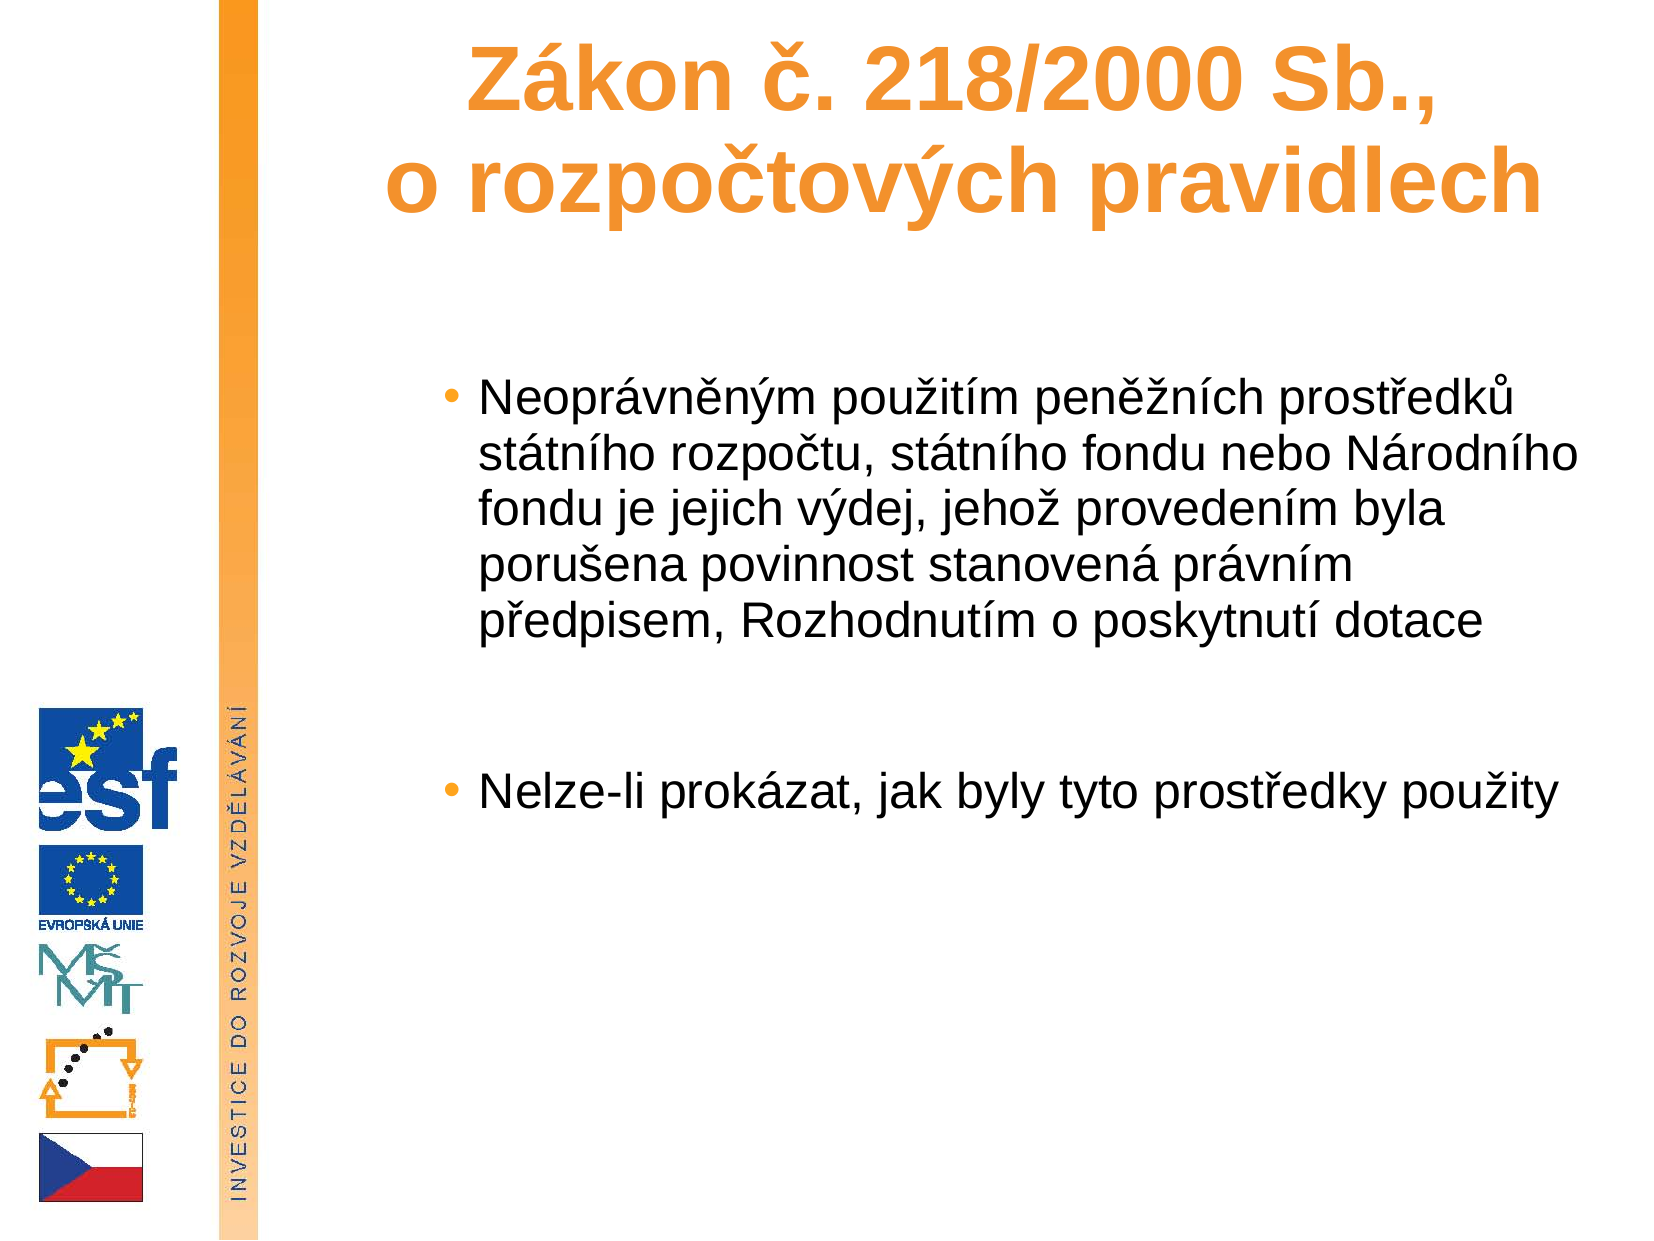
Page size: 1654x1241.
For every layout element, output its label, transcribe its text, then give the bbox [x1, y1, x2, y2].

text_box Neoprávněným použitím peněžních prostředků státního rozpočtu, státního fondu nebo Národního fondu je jejich výdej, jehož provedením byla porušena povinnost stanovená právním předpisem, Rozhodnutím o poskytnutí dotace Nelze-li prokázat, jak byly tyto prostředky použity [287, 362, 1612, 1024]
title Zákon č. 218/2000 Sb., o rozpočtových pravidlech [252, 33, 1654, 234]
picture [0, 0, 1654, 1240]
